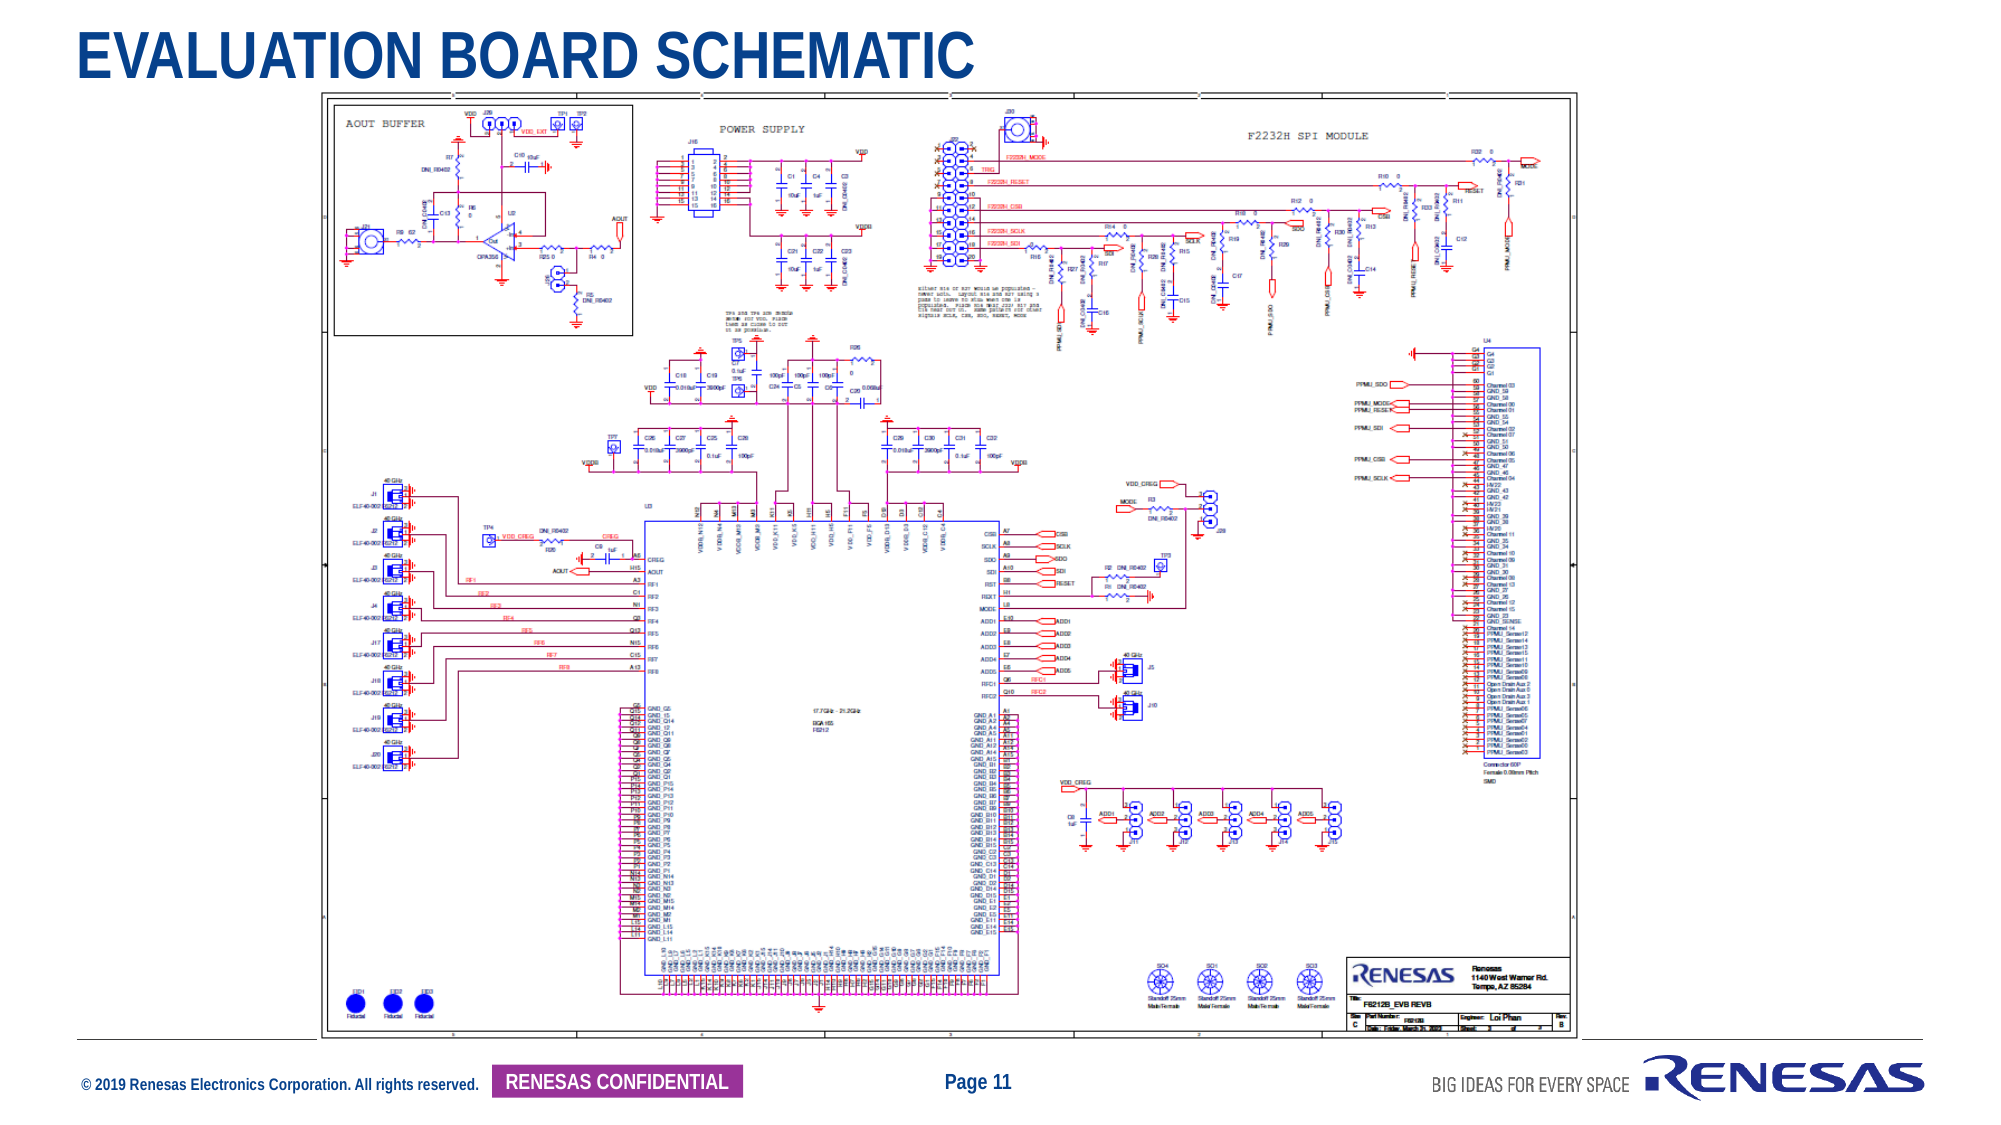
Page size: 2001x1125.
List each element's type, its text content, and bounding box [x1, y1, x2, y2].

slide_number Page 11 [944, 1067, 1056, 1095]
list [316, 88, 1582, 1043]
picture [1425, 1049, 1933, 1106]
title Evaluation board schematic [76, 18, 1554, 93]
